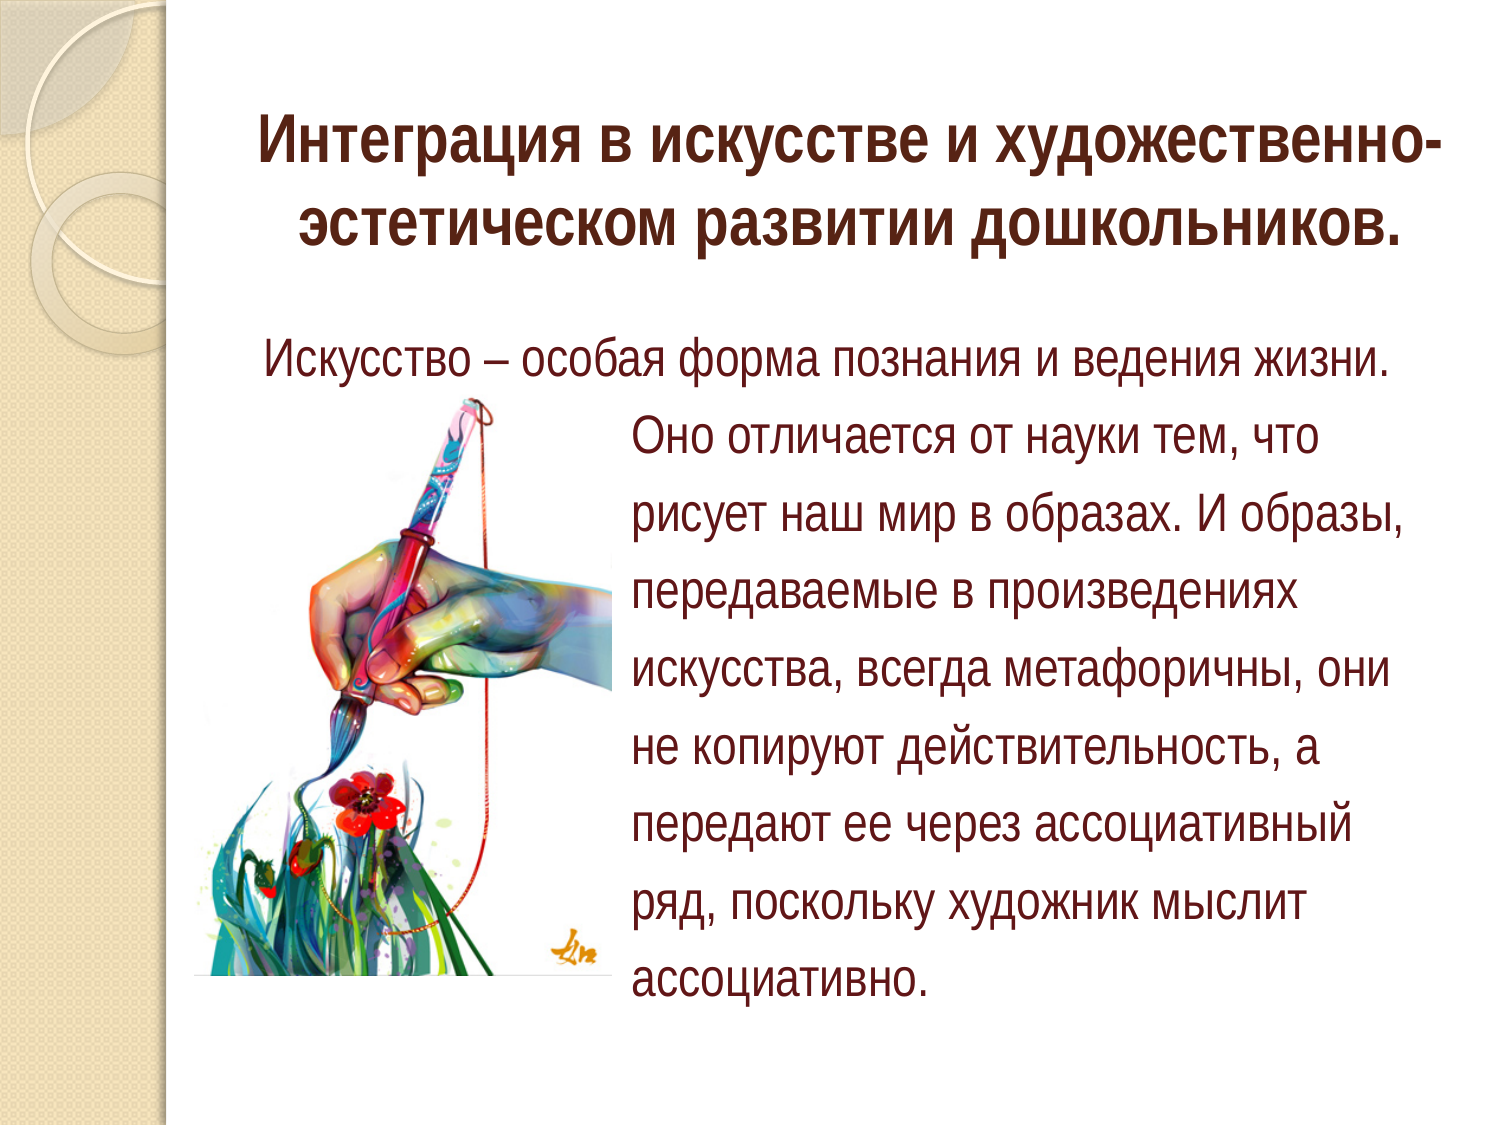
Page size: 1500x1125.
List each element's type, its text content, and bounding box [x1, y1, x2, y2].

title Интеграция в искусстве и художественно-эстетическом развитии дошкольников. [235, 45, 1466, 314]
picture [194, 385, 612, 977]
list Искусство – особая форма познания и ведения жизни. Оно отличается от науки тем, что рисует наш мир в образах. И образы, передаваемые в произведениях искусства, всегда метафоричны, они не копируют действительность, а передают ее через ассоциативный ряд, поскольку художник мыслит ассоциативно. [235, 314, 1466, 1026]
